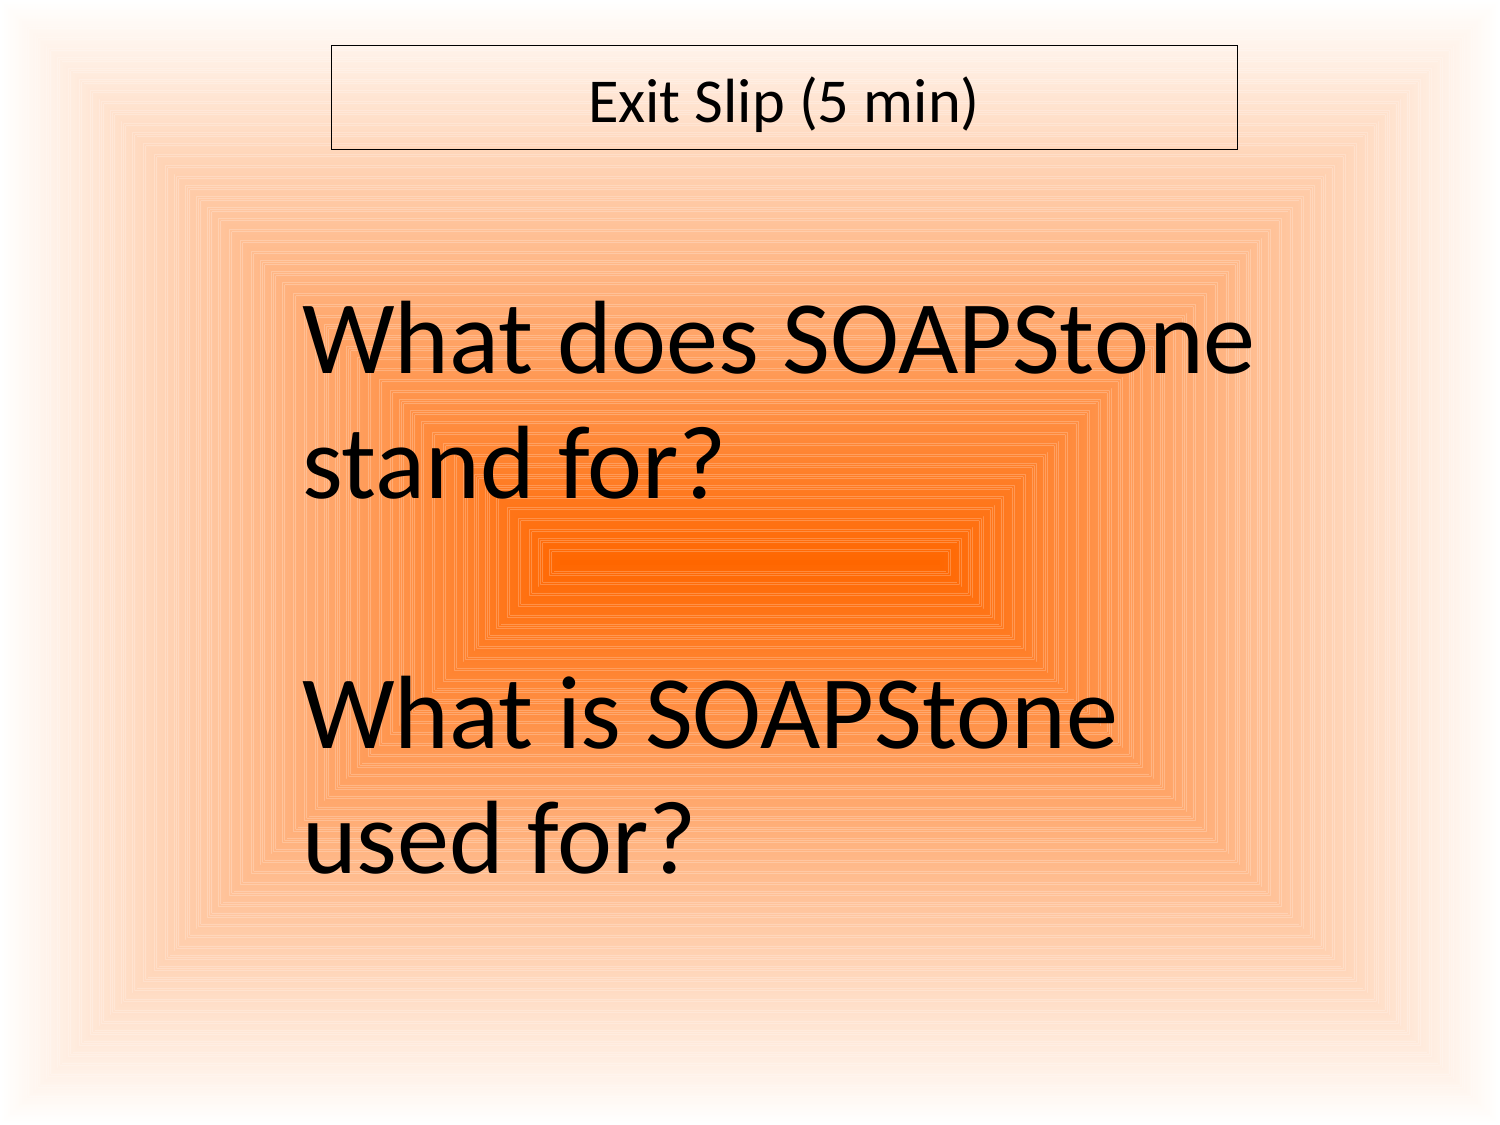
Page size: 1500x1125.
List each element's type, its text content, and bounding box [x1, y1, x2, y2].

text_box Exit Slip (5 min) [331, 45, 1238, 150]
text_box What does SOAPStone stand for? What is SOAPStone used for? [287, 262, 1288, 902]
